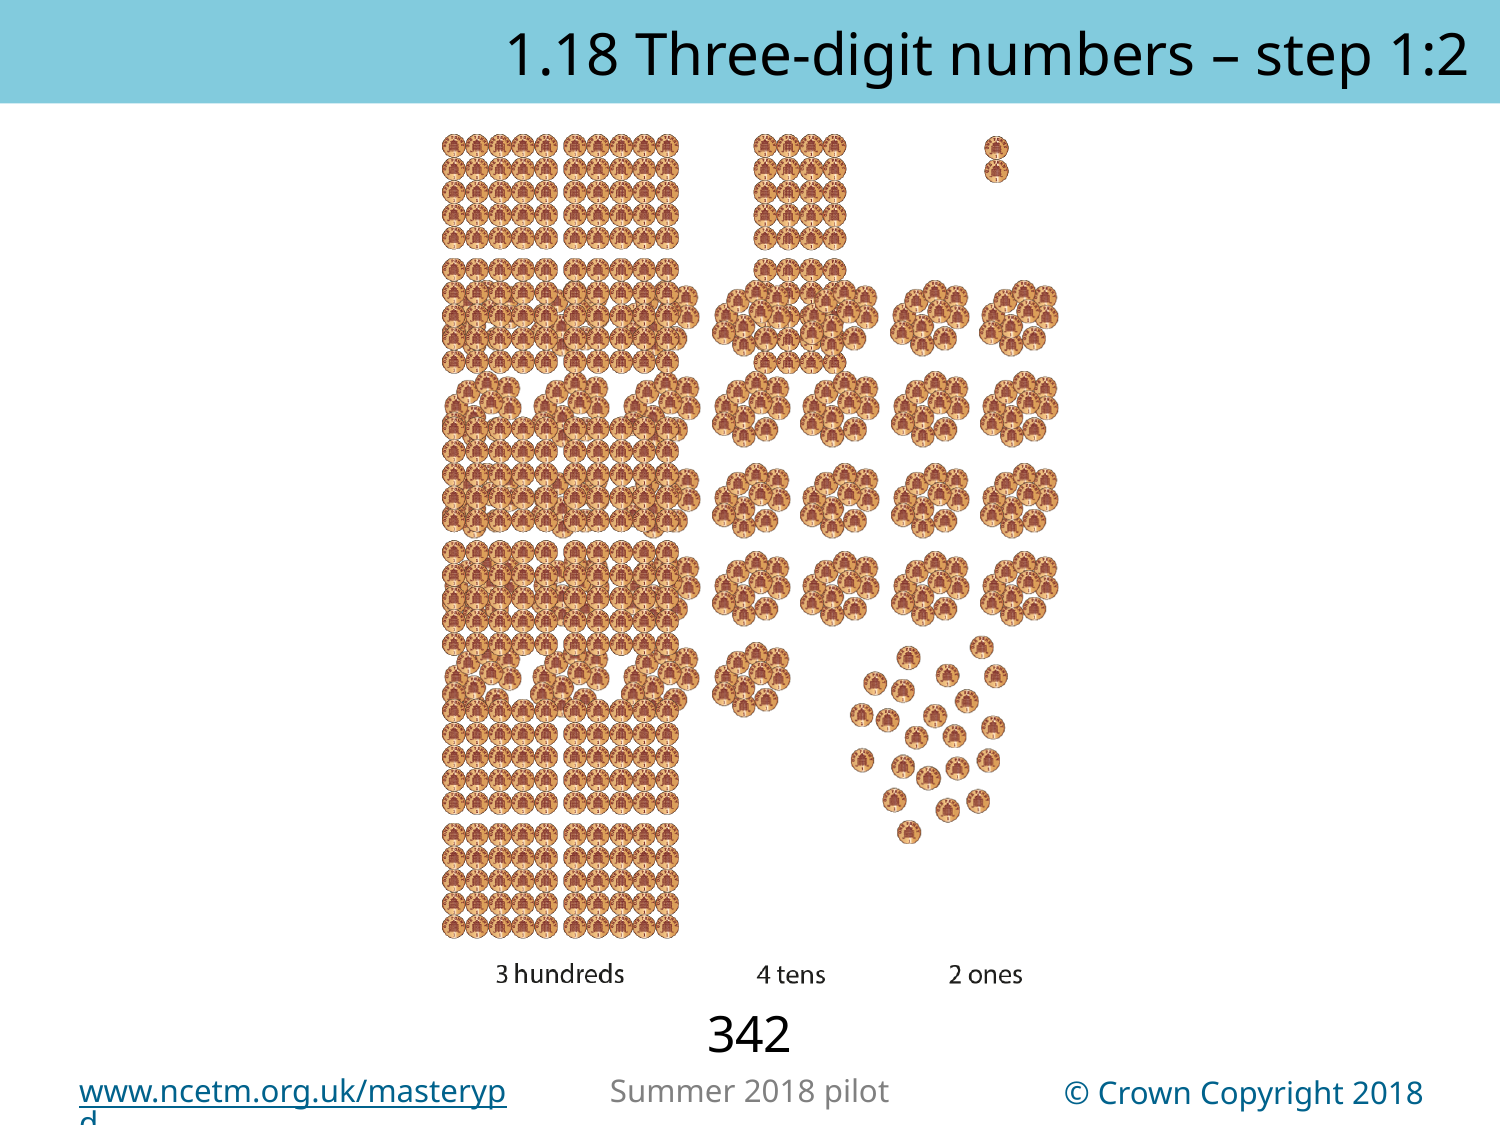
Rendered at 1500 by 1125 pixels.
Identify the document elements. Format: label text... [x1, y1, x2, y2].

picture [735, 947, 848, 991]
picture [800, 462, 886, 543]
picture [890, 550, 977, 631]
picture [712, 462, 798, 543]
picture [711, 134, 886, 452]
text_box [932, 787, 994, 830]
picture [442, 134, 707, 948]
picture [890, 371, 977, 452]
picture [420, 955, 673, 991]
list 1.18 Three-digit numbers – step 1:2 [0, 0, 1500, 104]
picture [979, 135, 1030, 195]
picture [980, 371, 1066, 452]
picture [932, 955, 1030, 1004]
picture [711, 641, 797, 722]
picture [979, 280, 1065, 361]
picture [913, 762, 941, 792]
picture [980, 462, 1066, 543]
text_box 342 [605, 995, 895, 1071]
picture [890, 462, 977, 543]
picture [890, 280, 976, 361]
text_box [836, 637, 1030, 856]
picture [800, 550, 886, 631]
picture [980, 550, 1066, 631]
picture [712, 550, 798, 631]
